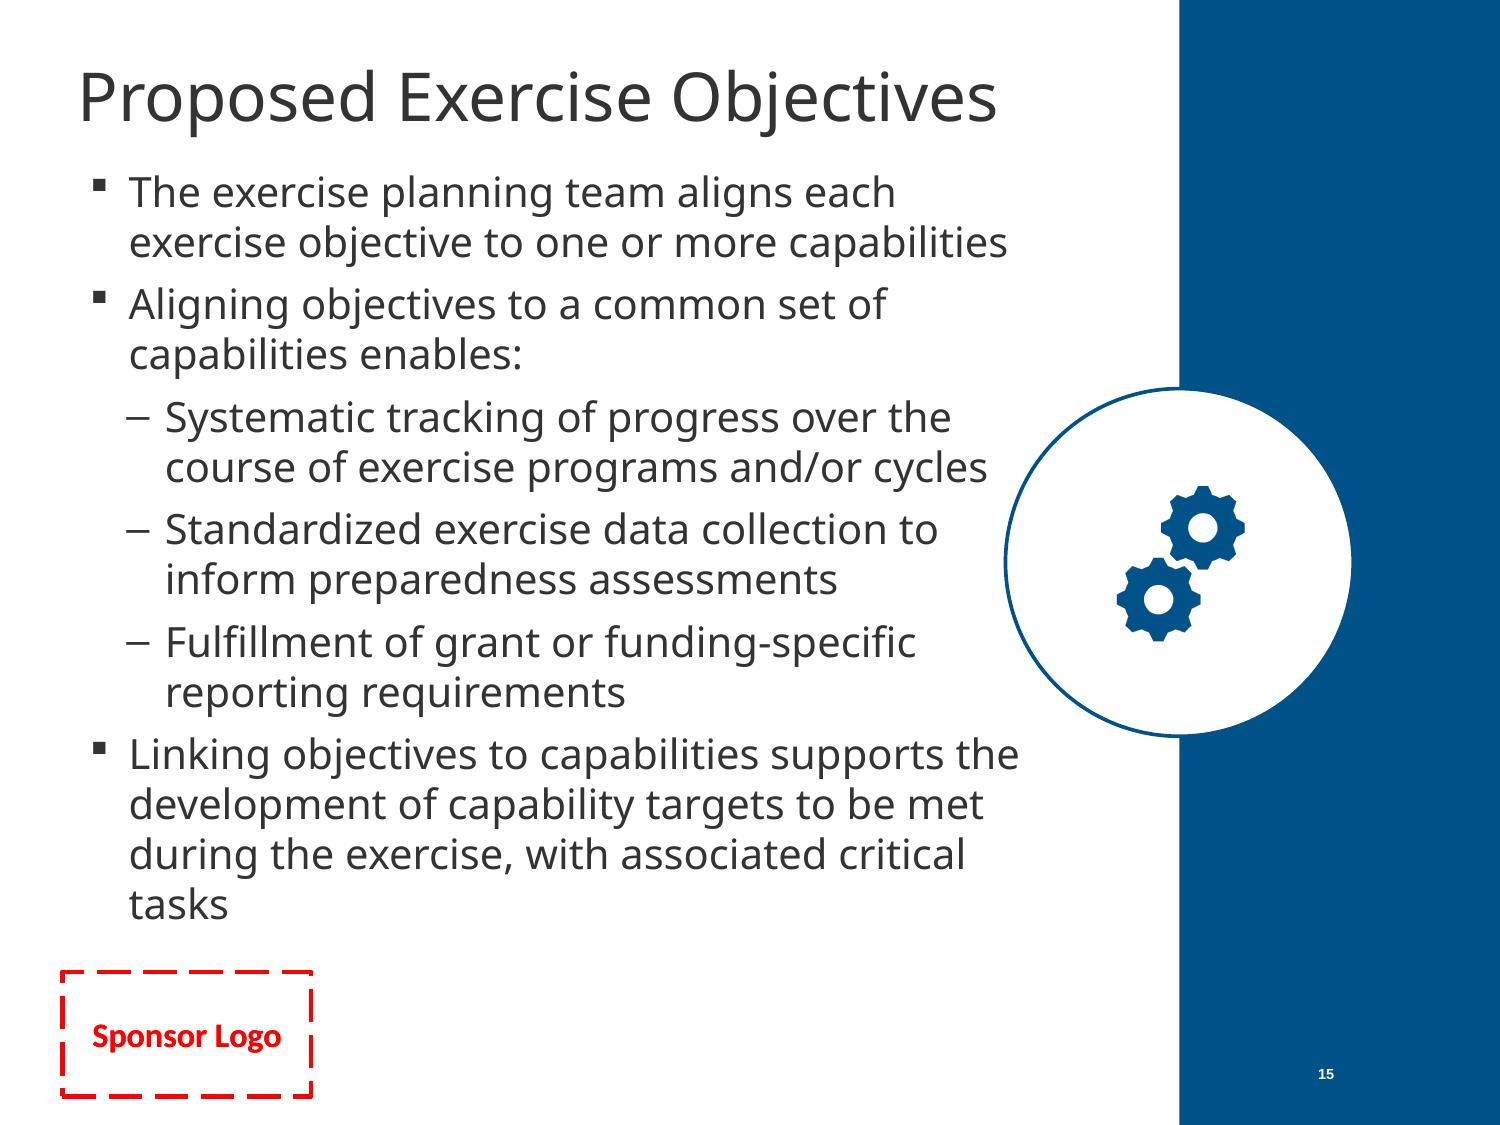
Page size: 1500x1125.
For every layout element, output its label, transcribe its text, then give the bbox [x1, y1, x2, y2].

list The exercise planning team aligns each exercise objective to one or more capabilities Aligning objectives to a common set of capabilities enables: Systematic tracking of progress over the course of exercise programs and/or cycles Standardized exercise data collection to inform preparedness assessments Fulfillment of grant or funding-specific reporting requirements Linking objectives to capabilities supports the development of capability targets to be met during the exercise, with associated critical tasks [74, 171, 1045, 922]
slide_number 15 [1242, 1052, 1368, 1098]
picture [1086, 469, 1275, 658]
title Proposed Exercise Objectives [62, 12, 1045, 176]
text_box [1003, 386, 1356, 739]
text_box [1177, 0, 1500, 1125]
